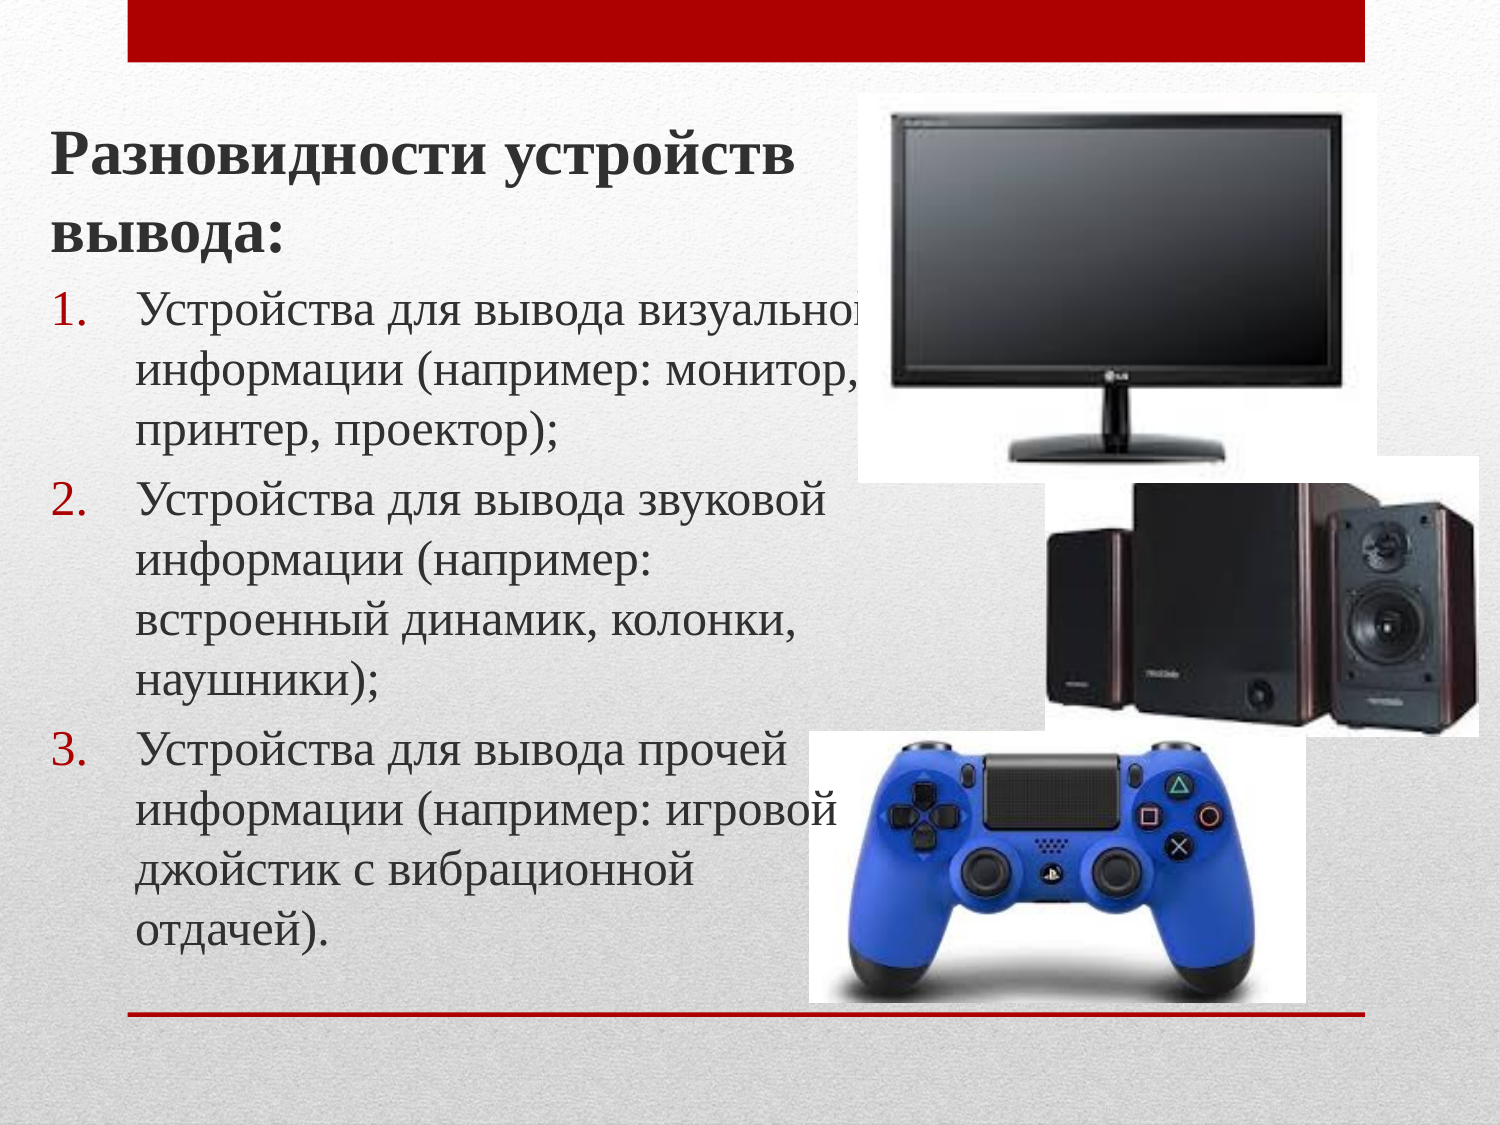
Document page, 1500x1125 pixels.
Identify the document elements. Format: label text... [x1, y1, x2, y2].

picture [808, 92, 1479, 1004]
list Разновидности устройств вывода: Устройства для вывода визуальной информации (например: монитор, принтер, проектор); Устройства для вывода звуковой информации (например: встроенный динамик, колонки, наушники); Устройства для вывода прочей информации (например: игровой джойстик с вибрационной отдачей). [35, 66, 907, 1000]
